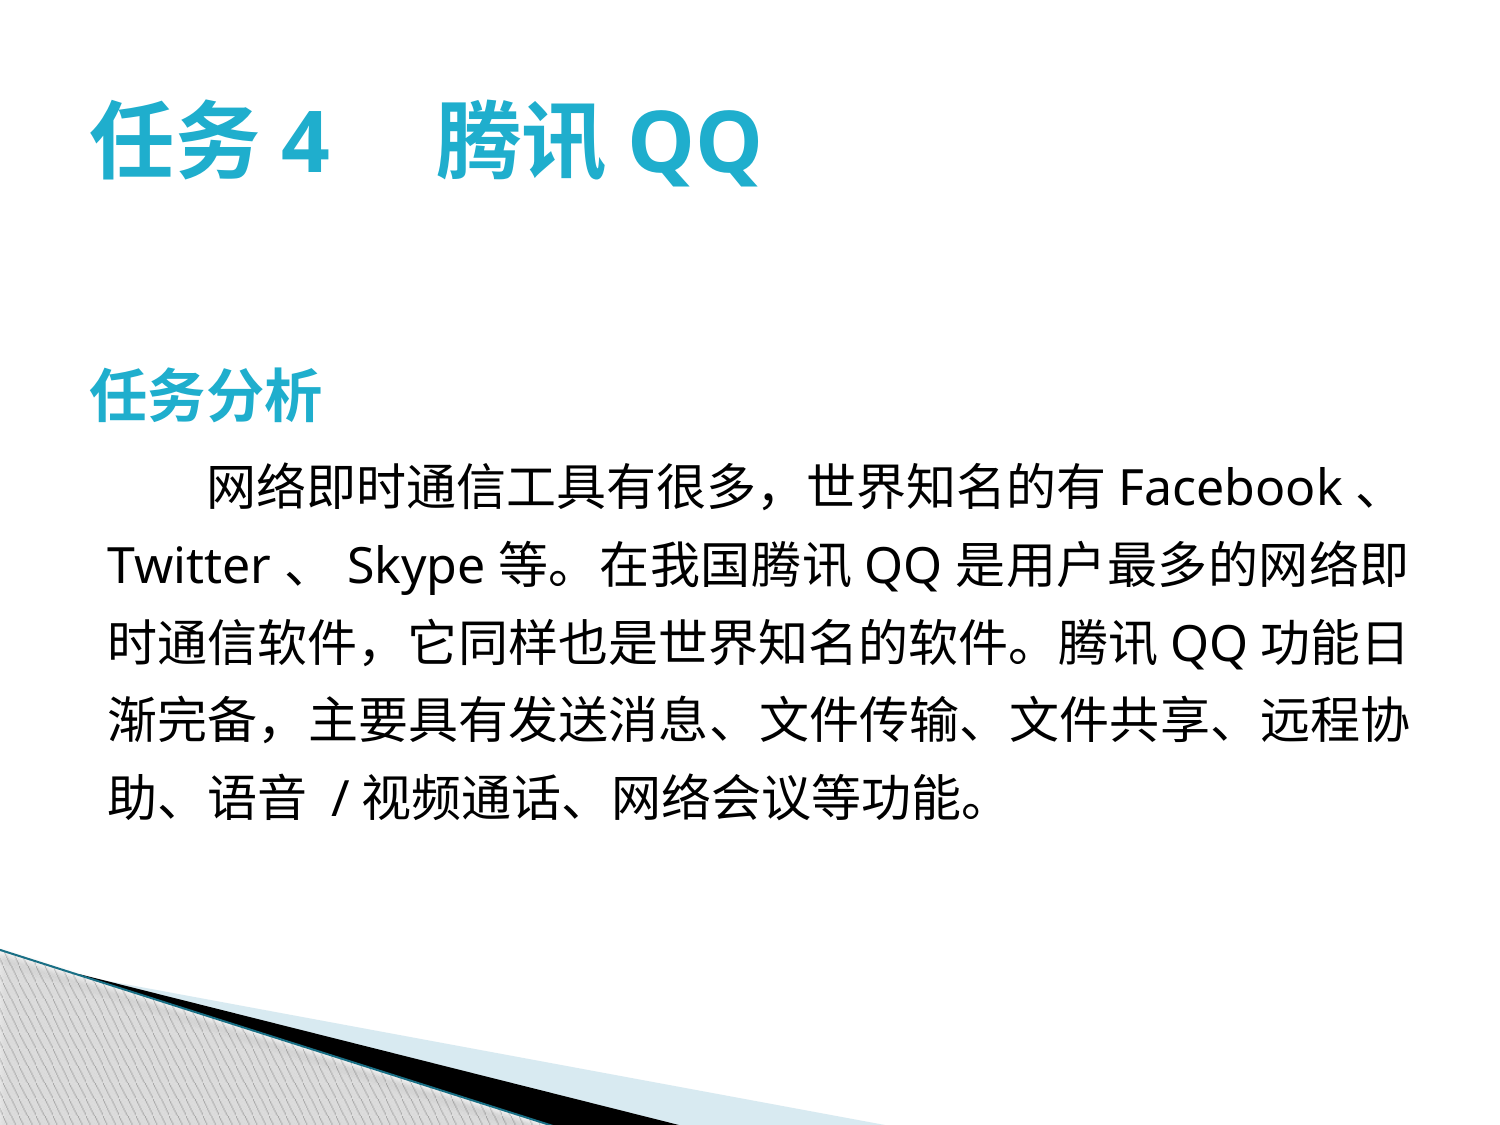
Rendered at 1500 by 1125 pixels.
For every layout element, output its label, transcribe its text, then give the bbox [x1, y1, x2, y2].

title 任务4 腾讯QQ [75, 45, 1425, 233]
list 任务分析 网络即时通信工具有很多，世界知名的有Facebook、Twitter、Skype等。在我国腾讯QQ是用户最多的网络即时通信软件，它同样也是世界知名的软件。腾讯QQ功能日渐完备，主要具有发送消息、文件传输、文件共享、远程协助、语音 /视频通话、网络会议等功能。 [75, 309, 1425, 953]
